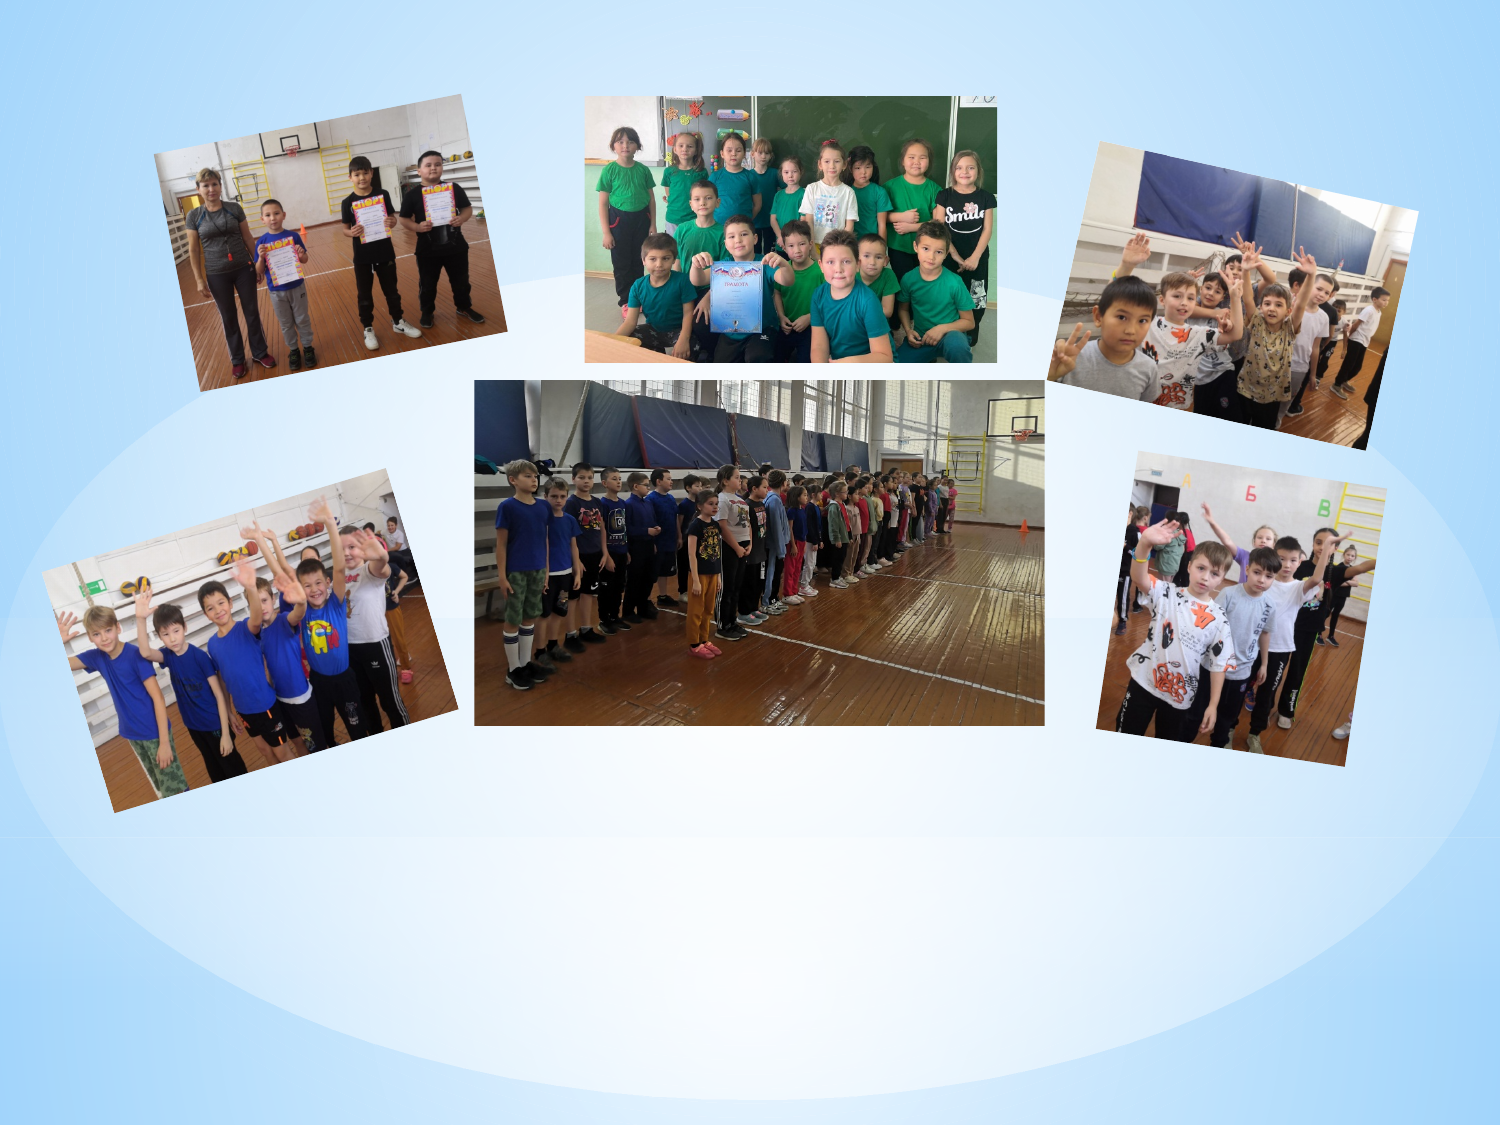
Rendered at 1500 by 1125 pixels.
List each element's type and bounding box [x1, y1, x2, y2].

picture [1095, 450, 1388, 767]
picture [42, 468, 458, 813]
picture [1047, 141, 1418, 450]
picture [474, 379, 1045, 726]
picture [153, 93, 508, 392]
picture [584, 96, 998, 364]
